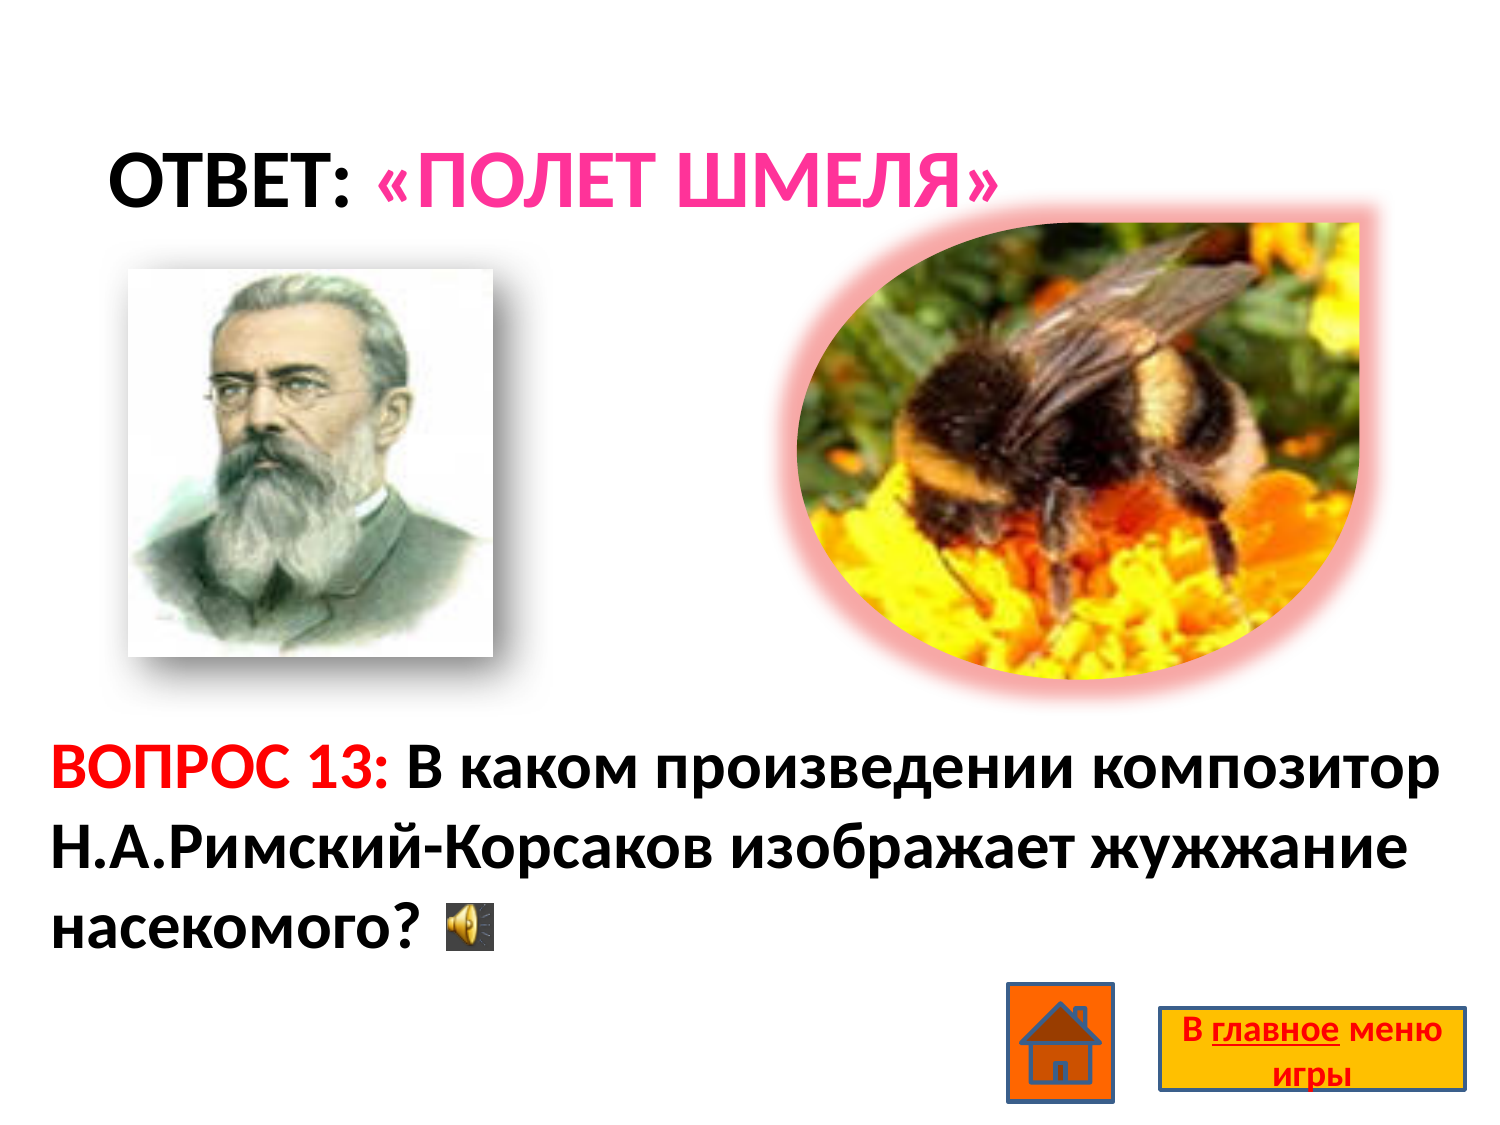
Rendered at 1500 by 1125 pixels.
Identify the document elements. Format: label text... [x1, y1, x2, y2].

text_box В главное меню игры [1158, 1006, 1467, 1092]
text_box ВОПРОС 13: В каком произведении композитор Н.А.Римский-Корсаков изображает жужжание насекомого? [35, 714, 1500, 970]
text_box ОТВЕТ: «ПОЛЕТ ШМЕЛЯ» [93, 117, 1043, 232]
picture [128, 269, 493, 657]
picture [796, 222, 1360, 680]
text_box [1006, 982, 1115, 1104]
picture [445, 902, 496, 953]
